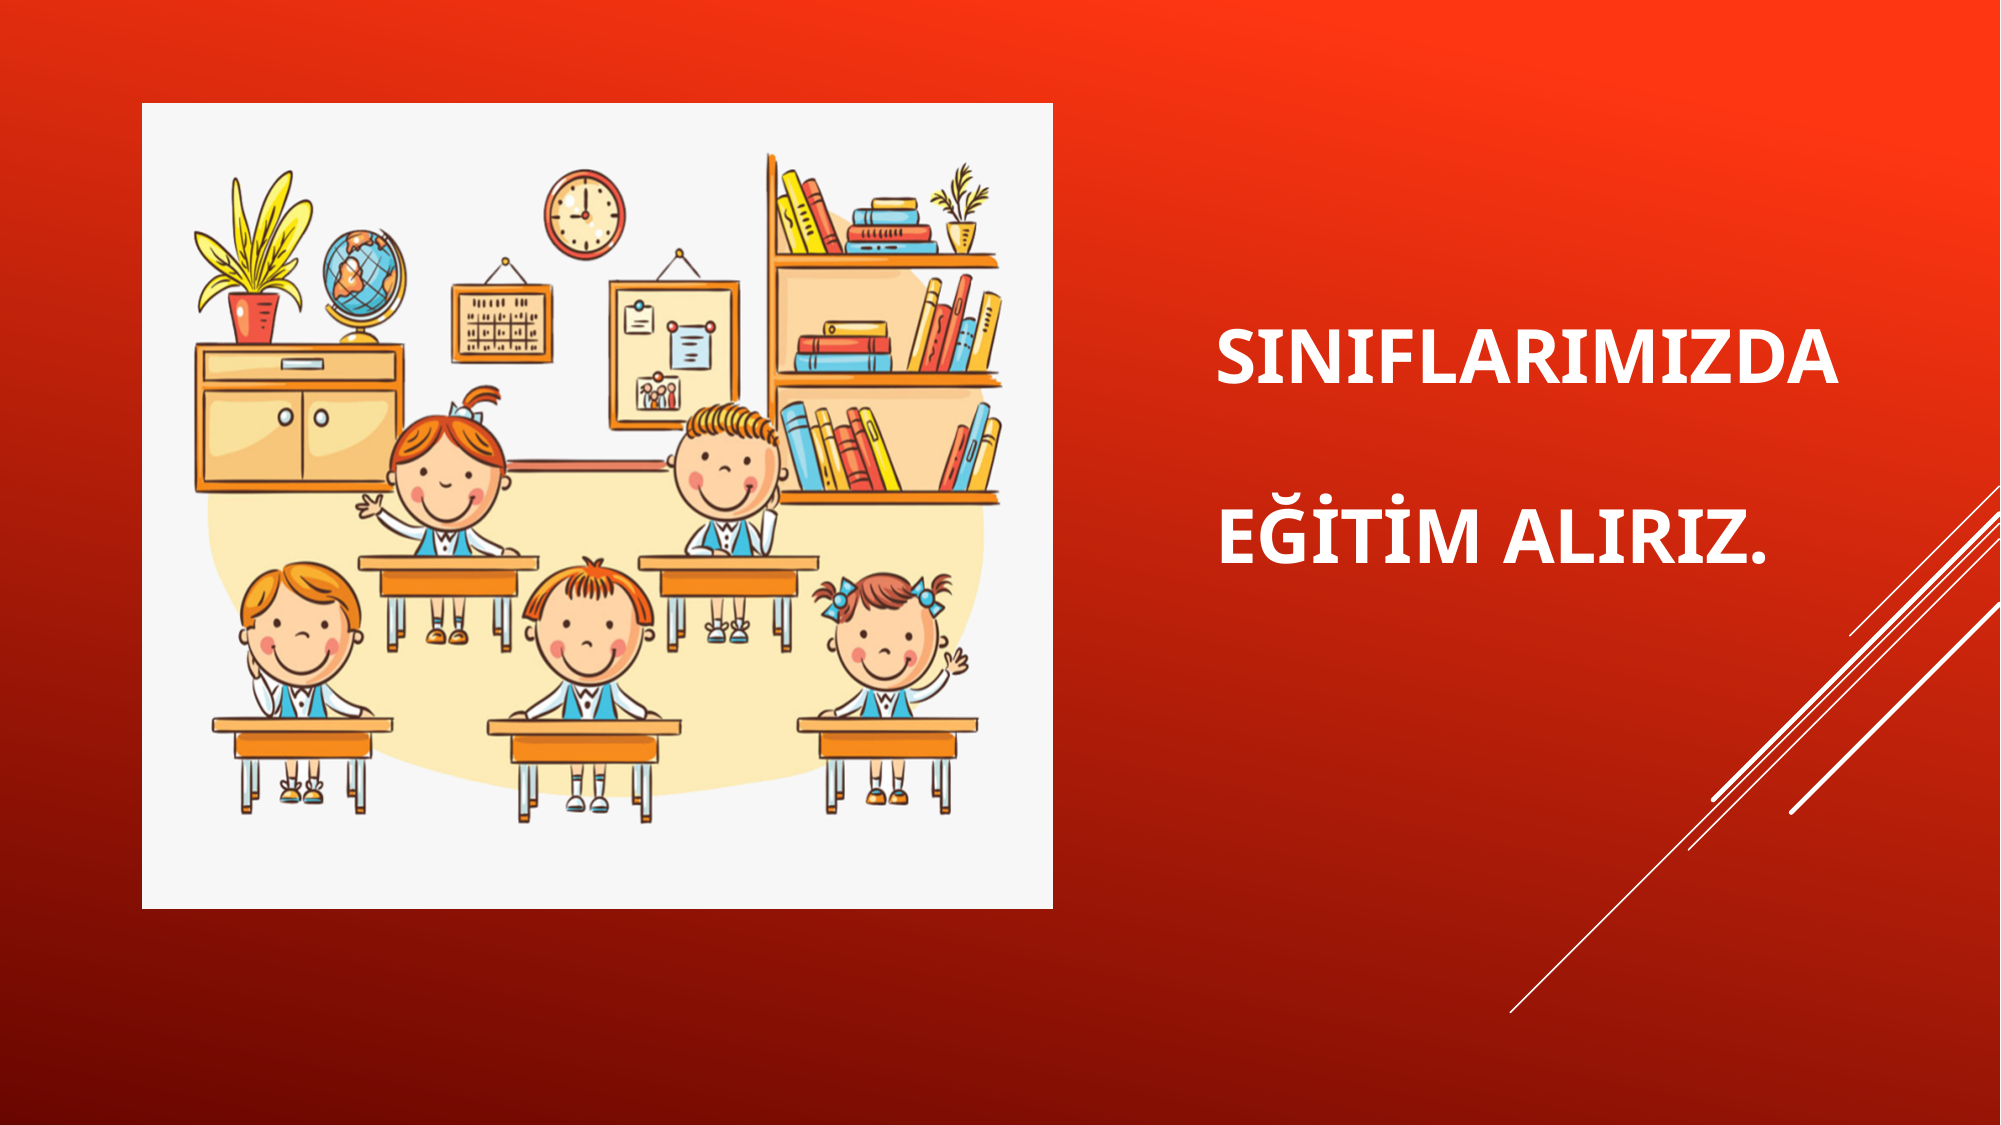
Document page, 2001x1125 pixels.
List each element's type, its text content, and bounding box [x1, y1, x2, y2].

title SINIFLARIMIZda eğitim alırız. [1200, 290, 1891, 866]
picture [142, 102, 1053, 909]
